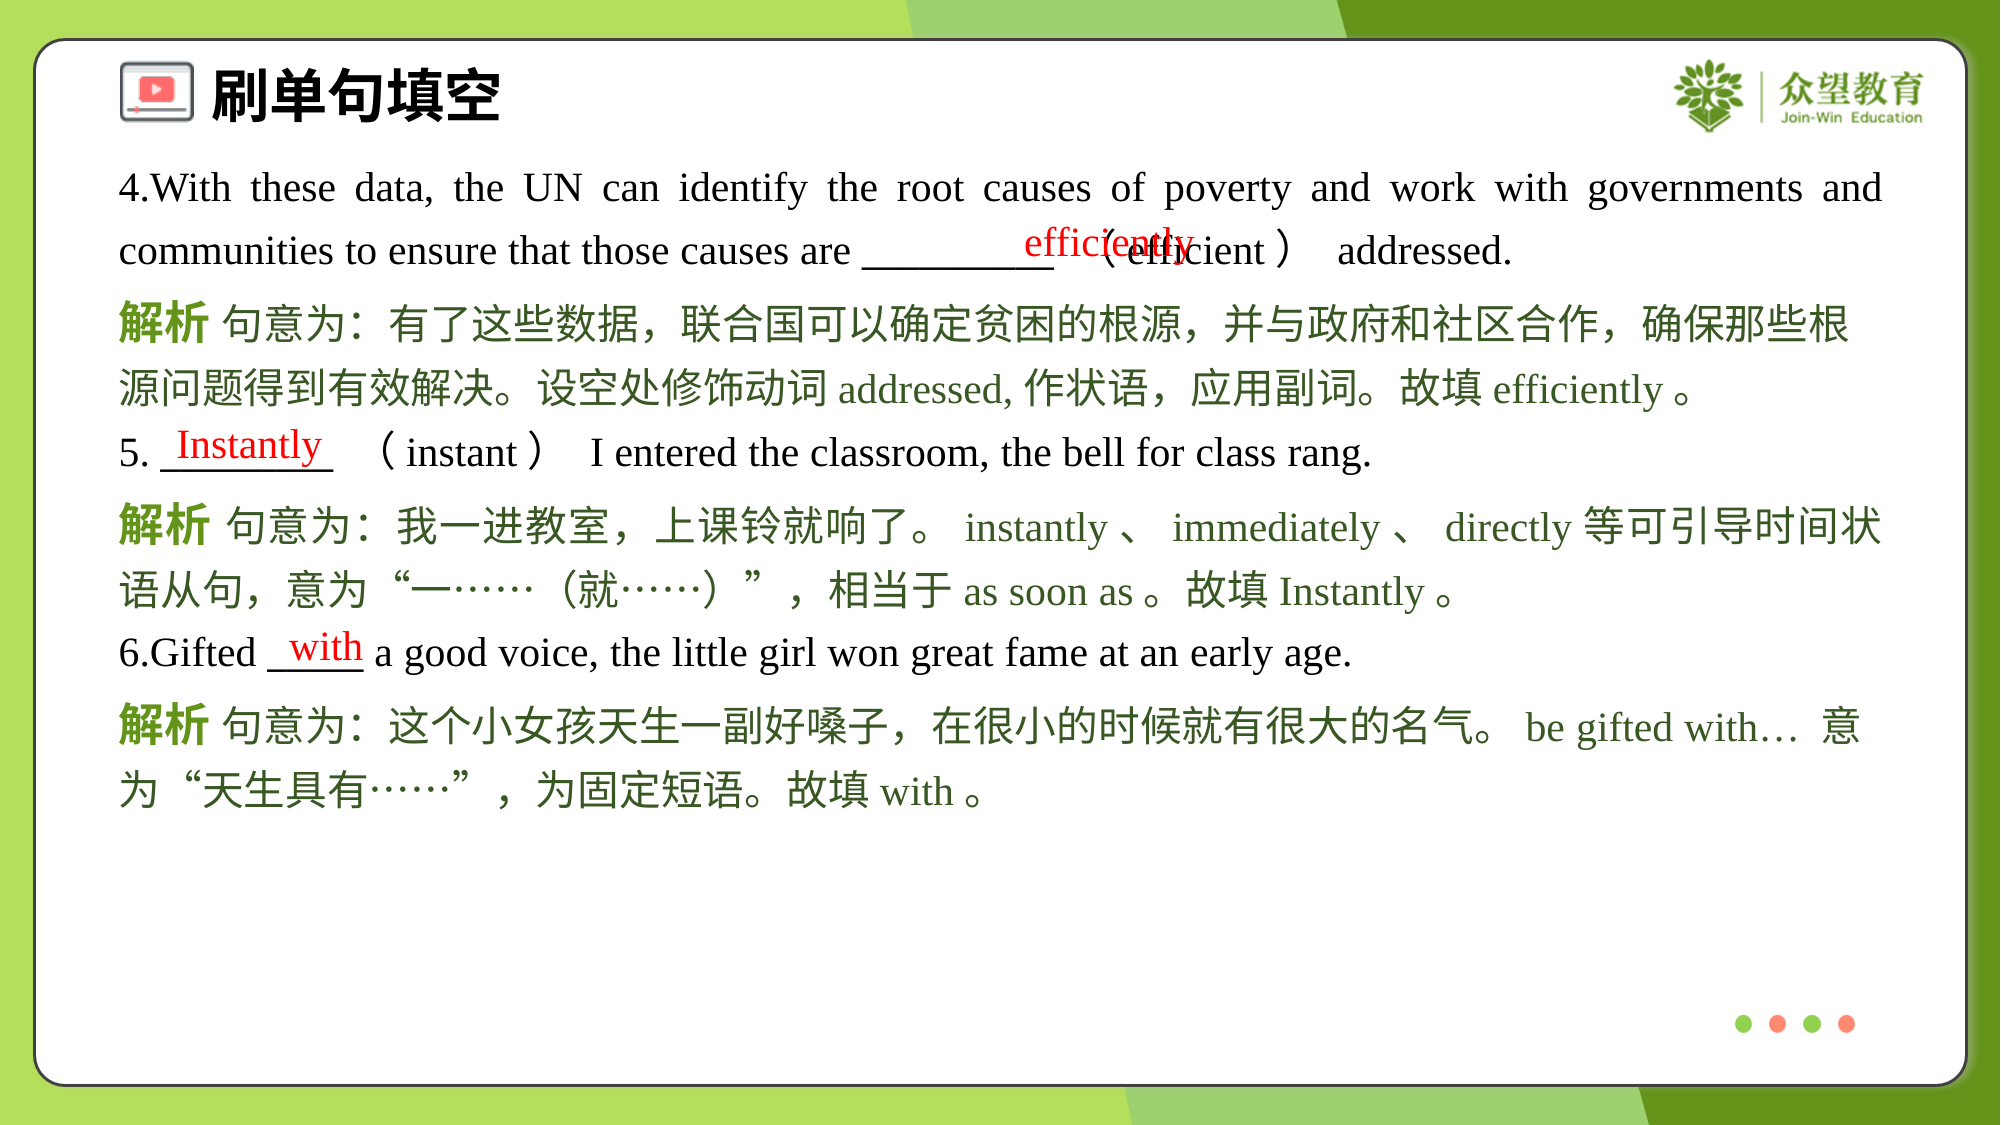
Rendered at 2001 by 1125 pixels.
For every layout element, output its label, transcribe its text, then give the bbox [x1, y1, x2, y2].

text_box efficiently [1020, 201, 1200, 260]
text_box 6.Gifted _____ a good voice, the little girl won great fame at an early age. [118, 612, 1883, 670]
text_box Instantly [172, 404, 327, 462]
text_box 解析 句意为：我一进教室，上课铃就响了。instantly、immediately、directly等可引导时间状语从句，意为“一……（就……）”，相当于as soon as。故填Instantly。 [118, 482, 1883, 609]
text_box 解析 句意为：这个小女孩天生一副好嗓子，在很小的时候就有很大的名气。be gifted with… 意为“天生具有……”，为固定短语。故填with。 [118, 682, 1883, 809]
text_box 解析 句意为：有了这些数据，联合国可以确定贫困的根源，并与政府和社区合作，确保那些根源问题得到有效解决。设空处修饰动词addressed,作状语，应用副词。故填efficiently。 [118, 280, 1883, 407]
text_box 4.With these data, the UN can identify the root causes of poverty and work with governments and communities to ensure that those causes are __________ （efficient） addressed. [118, 147, 1883, 268]
text_box 5. _________ （instant） I entered the classroom, the bell for class rang. [118, 412, 1883, 470]
picture [0, 0, 2000, 1125]
text_box with [284, 606, 368, 665]
